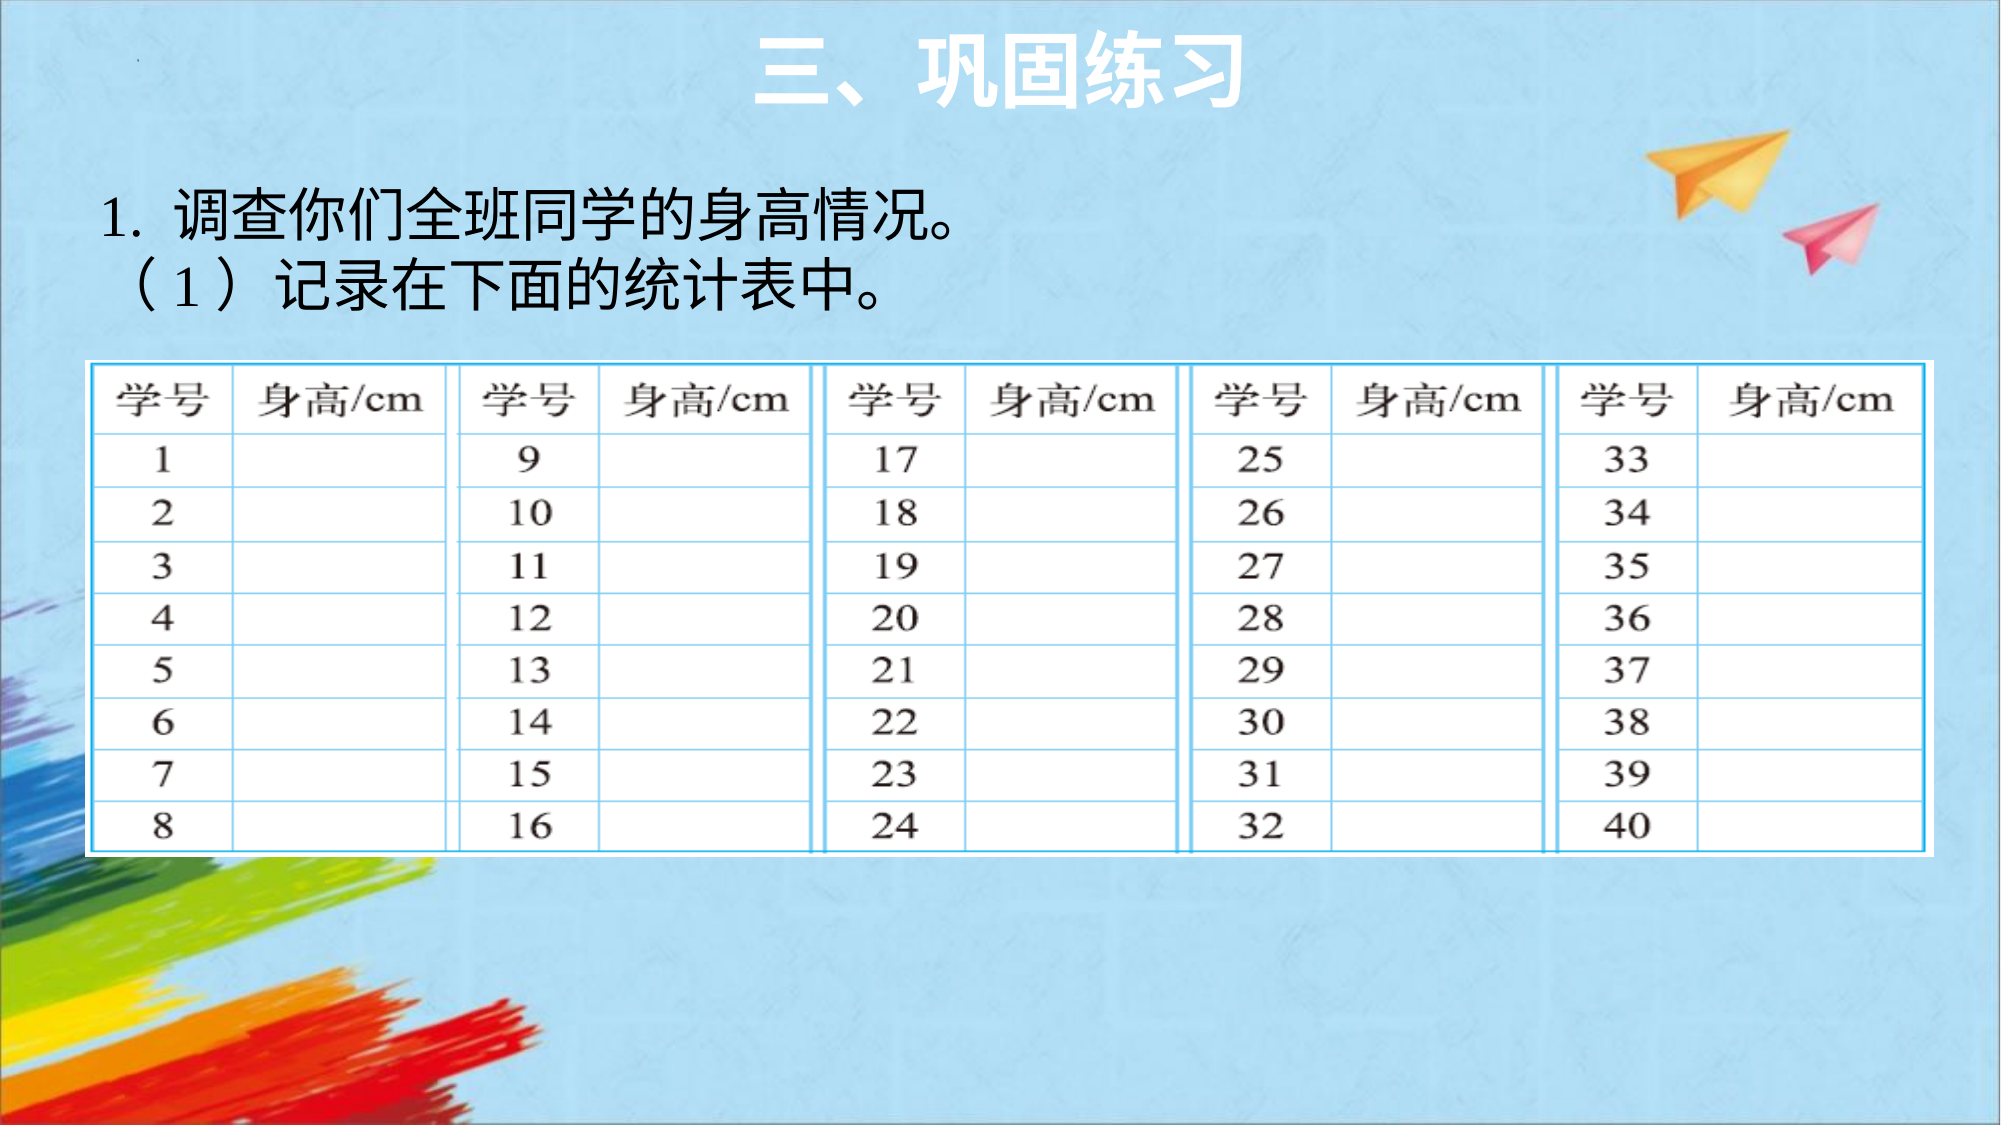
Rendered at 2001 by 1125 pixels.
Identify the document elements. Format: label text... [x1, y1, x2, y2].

picture [0, 0, 2001, 1125]
text_box 三、巩固练习 [0, 0, 2000, 138]
text_box 1. 调查你们全班同学的身高情况。 （1）记录在下面的统计表中。 [85, 170, 1916, 326]
